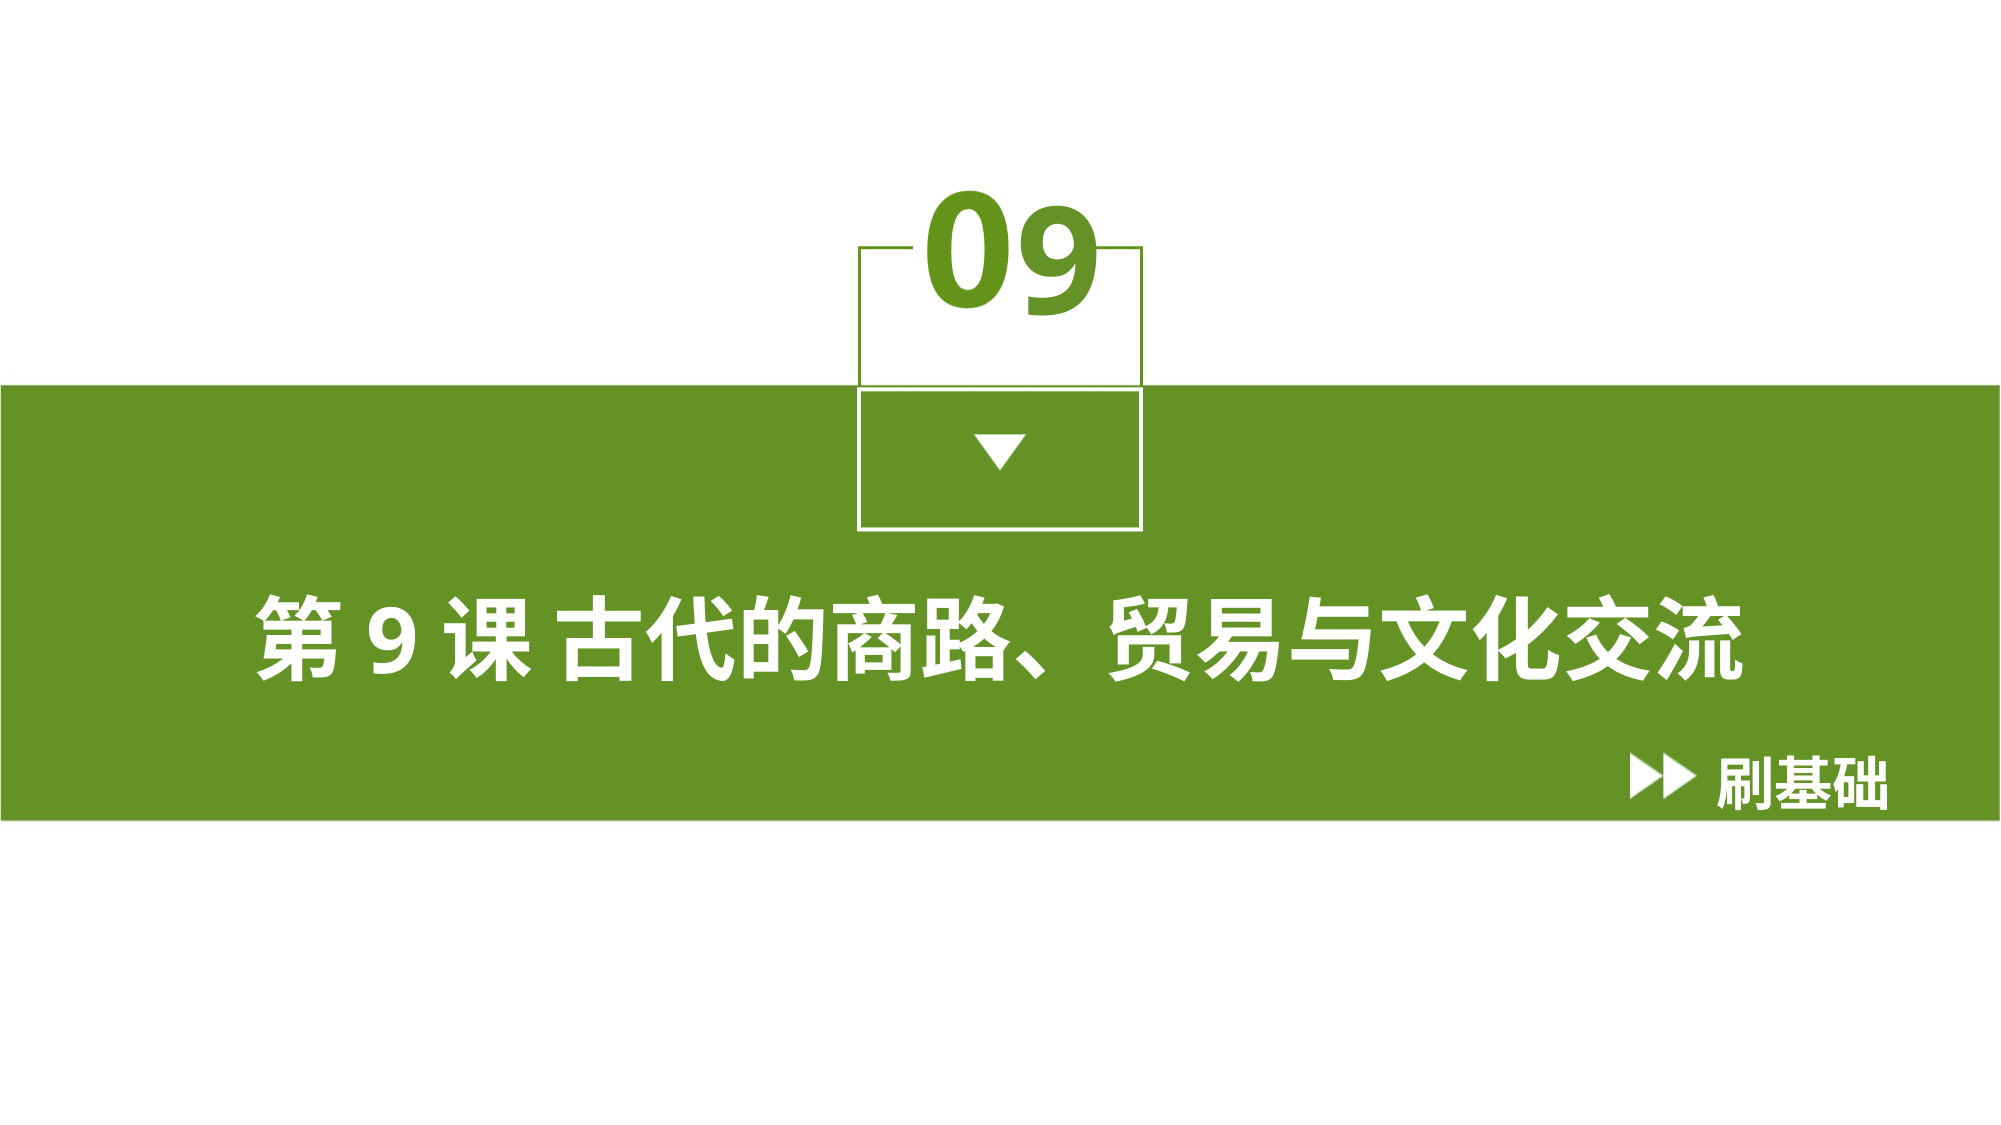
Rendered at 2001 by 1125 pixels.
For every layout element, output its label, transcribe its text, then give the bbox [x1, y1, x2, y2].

picture [0, 0, 2000, 572]
text_box 刷基础 [1715, 718, 1997, 812]
text_box 9 [979, 156, 1139, 353]
picture [0, 699, 2000, 1125]
text_box 第9课 古代的商路、贸易与文化交流 [0, 572, 2000, 699]
